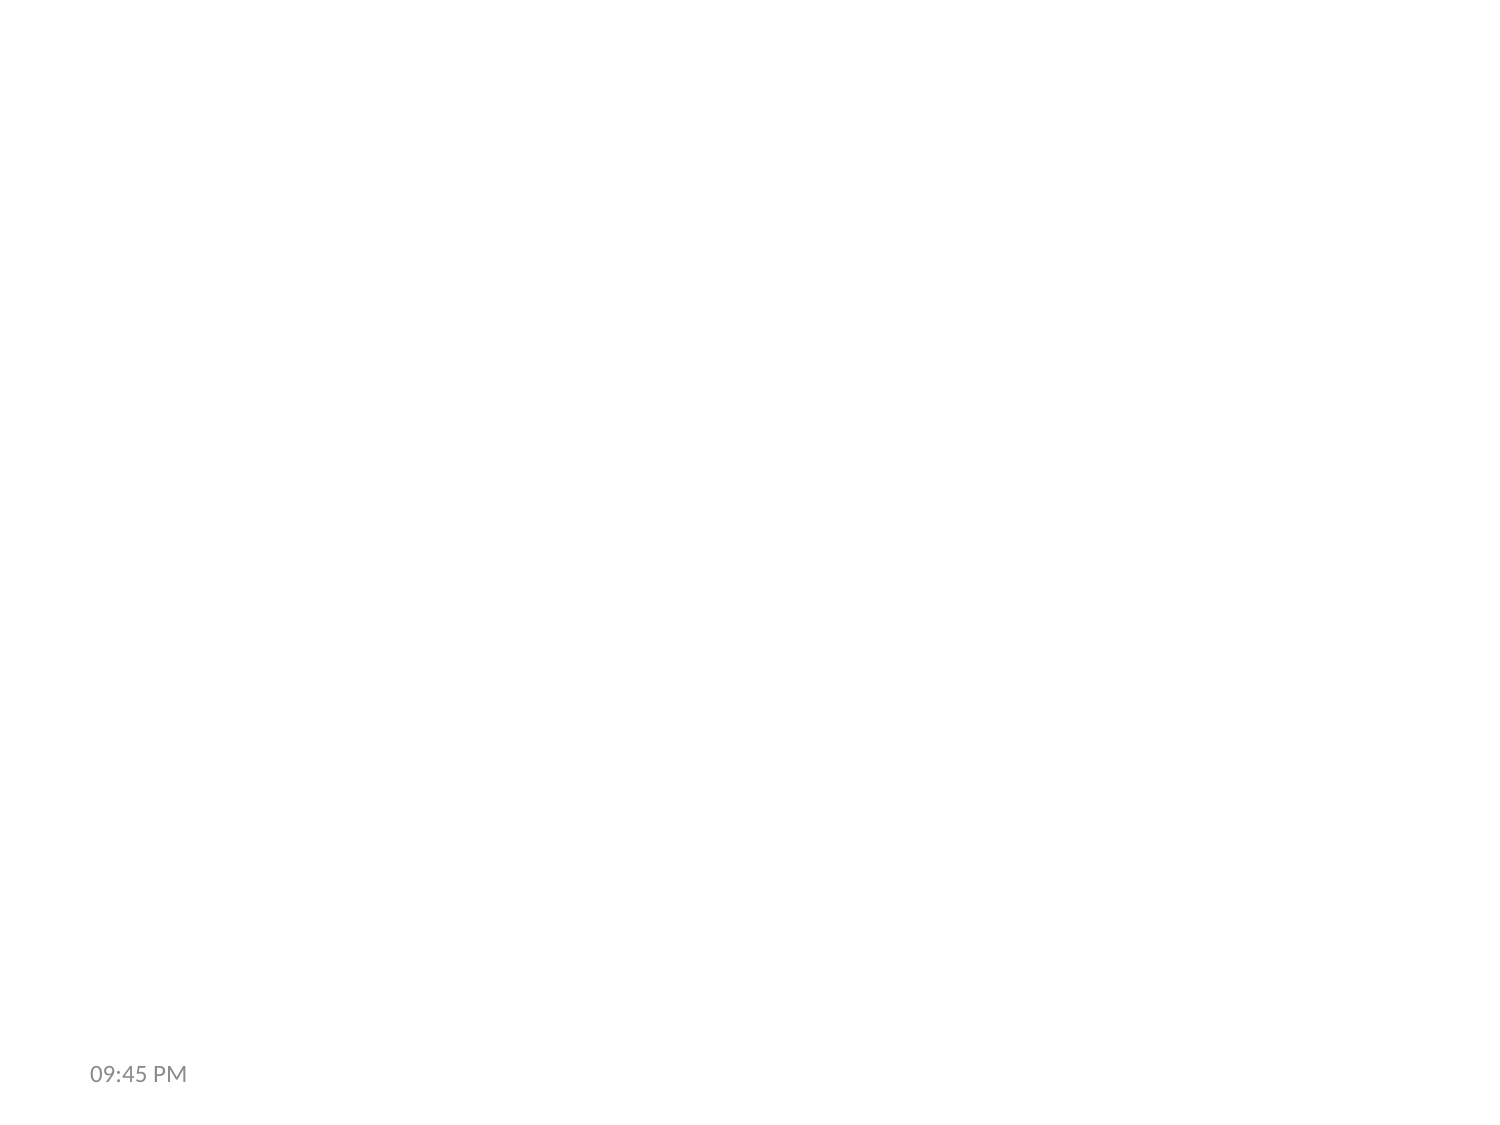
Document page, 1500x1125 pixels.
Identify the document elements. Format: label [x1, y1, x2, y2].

slide_number [75, 1042, 425, 1103]
